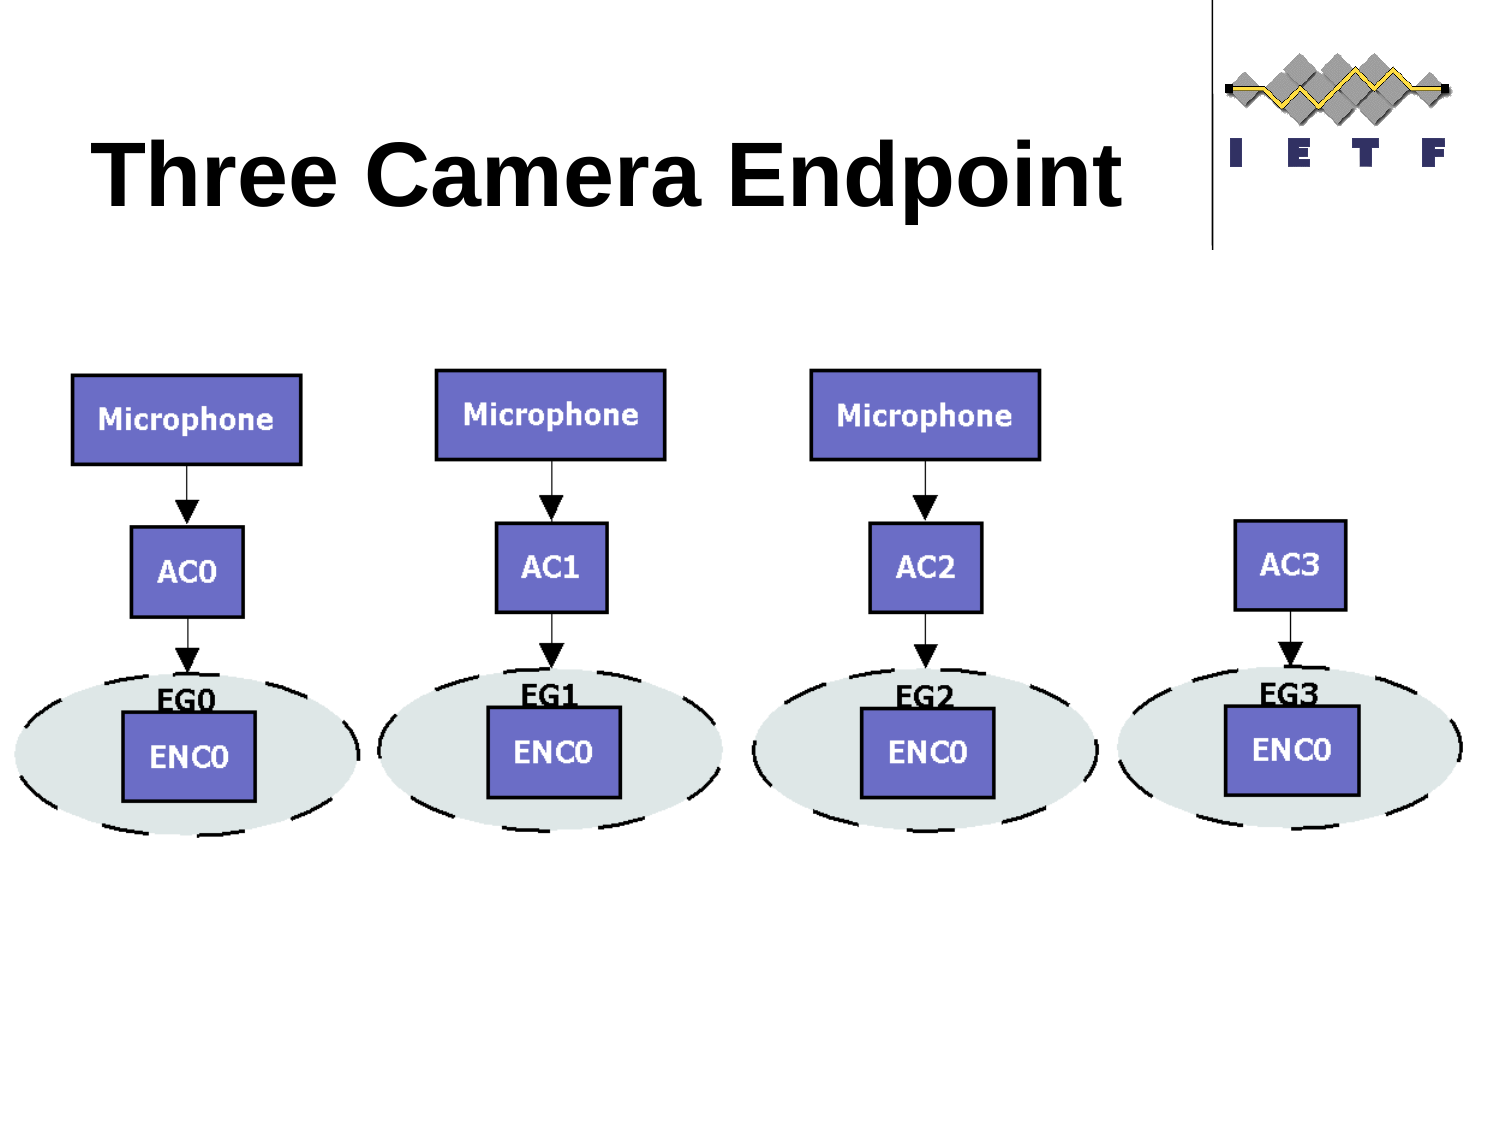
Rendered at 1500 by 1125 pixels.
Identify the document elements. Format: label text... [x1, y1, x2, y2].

title Three Camera Endpoint [74, 19, 1201, 233]
picture [0, 358, 1476, 851]
picture [1212, 37, 1463, 181]
